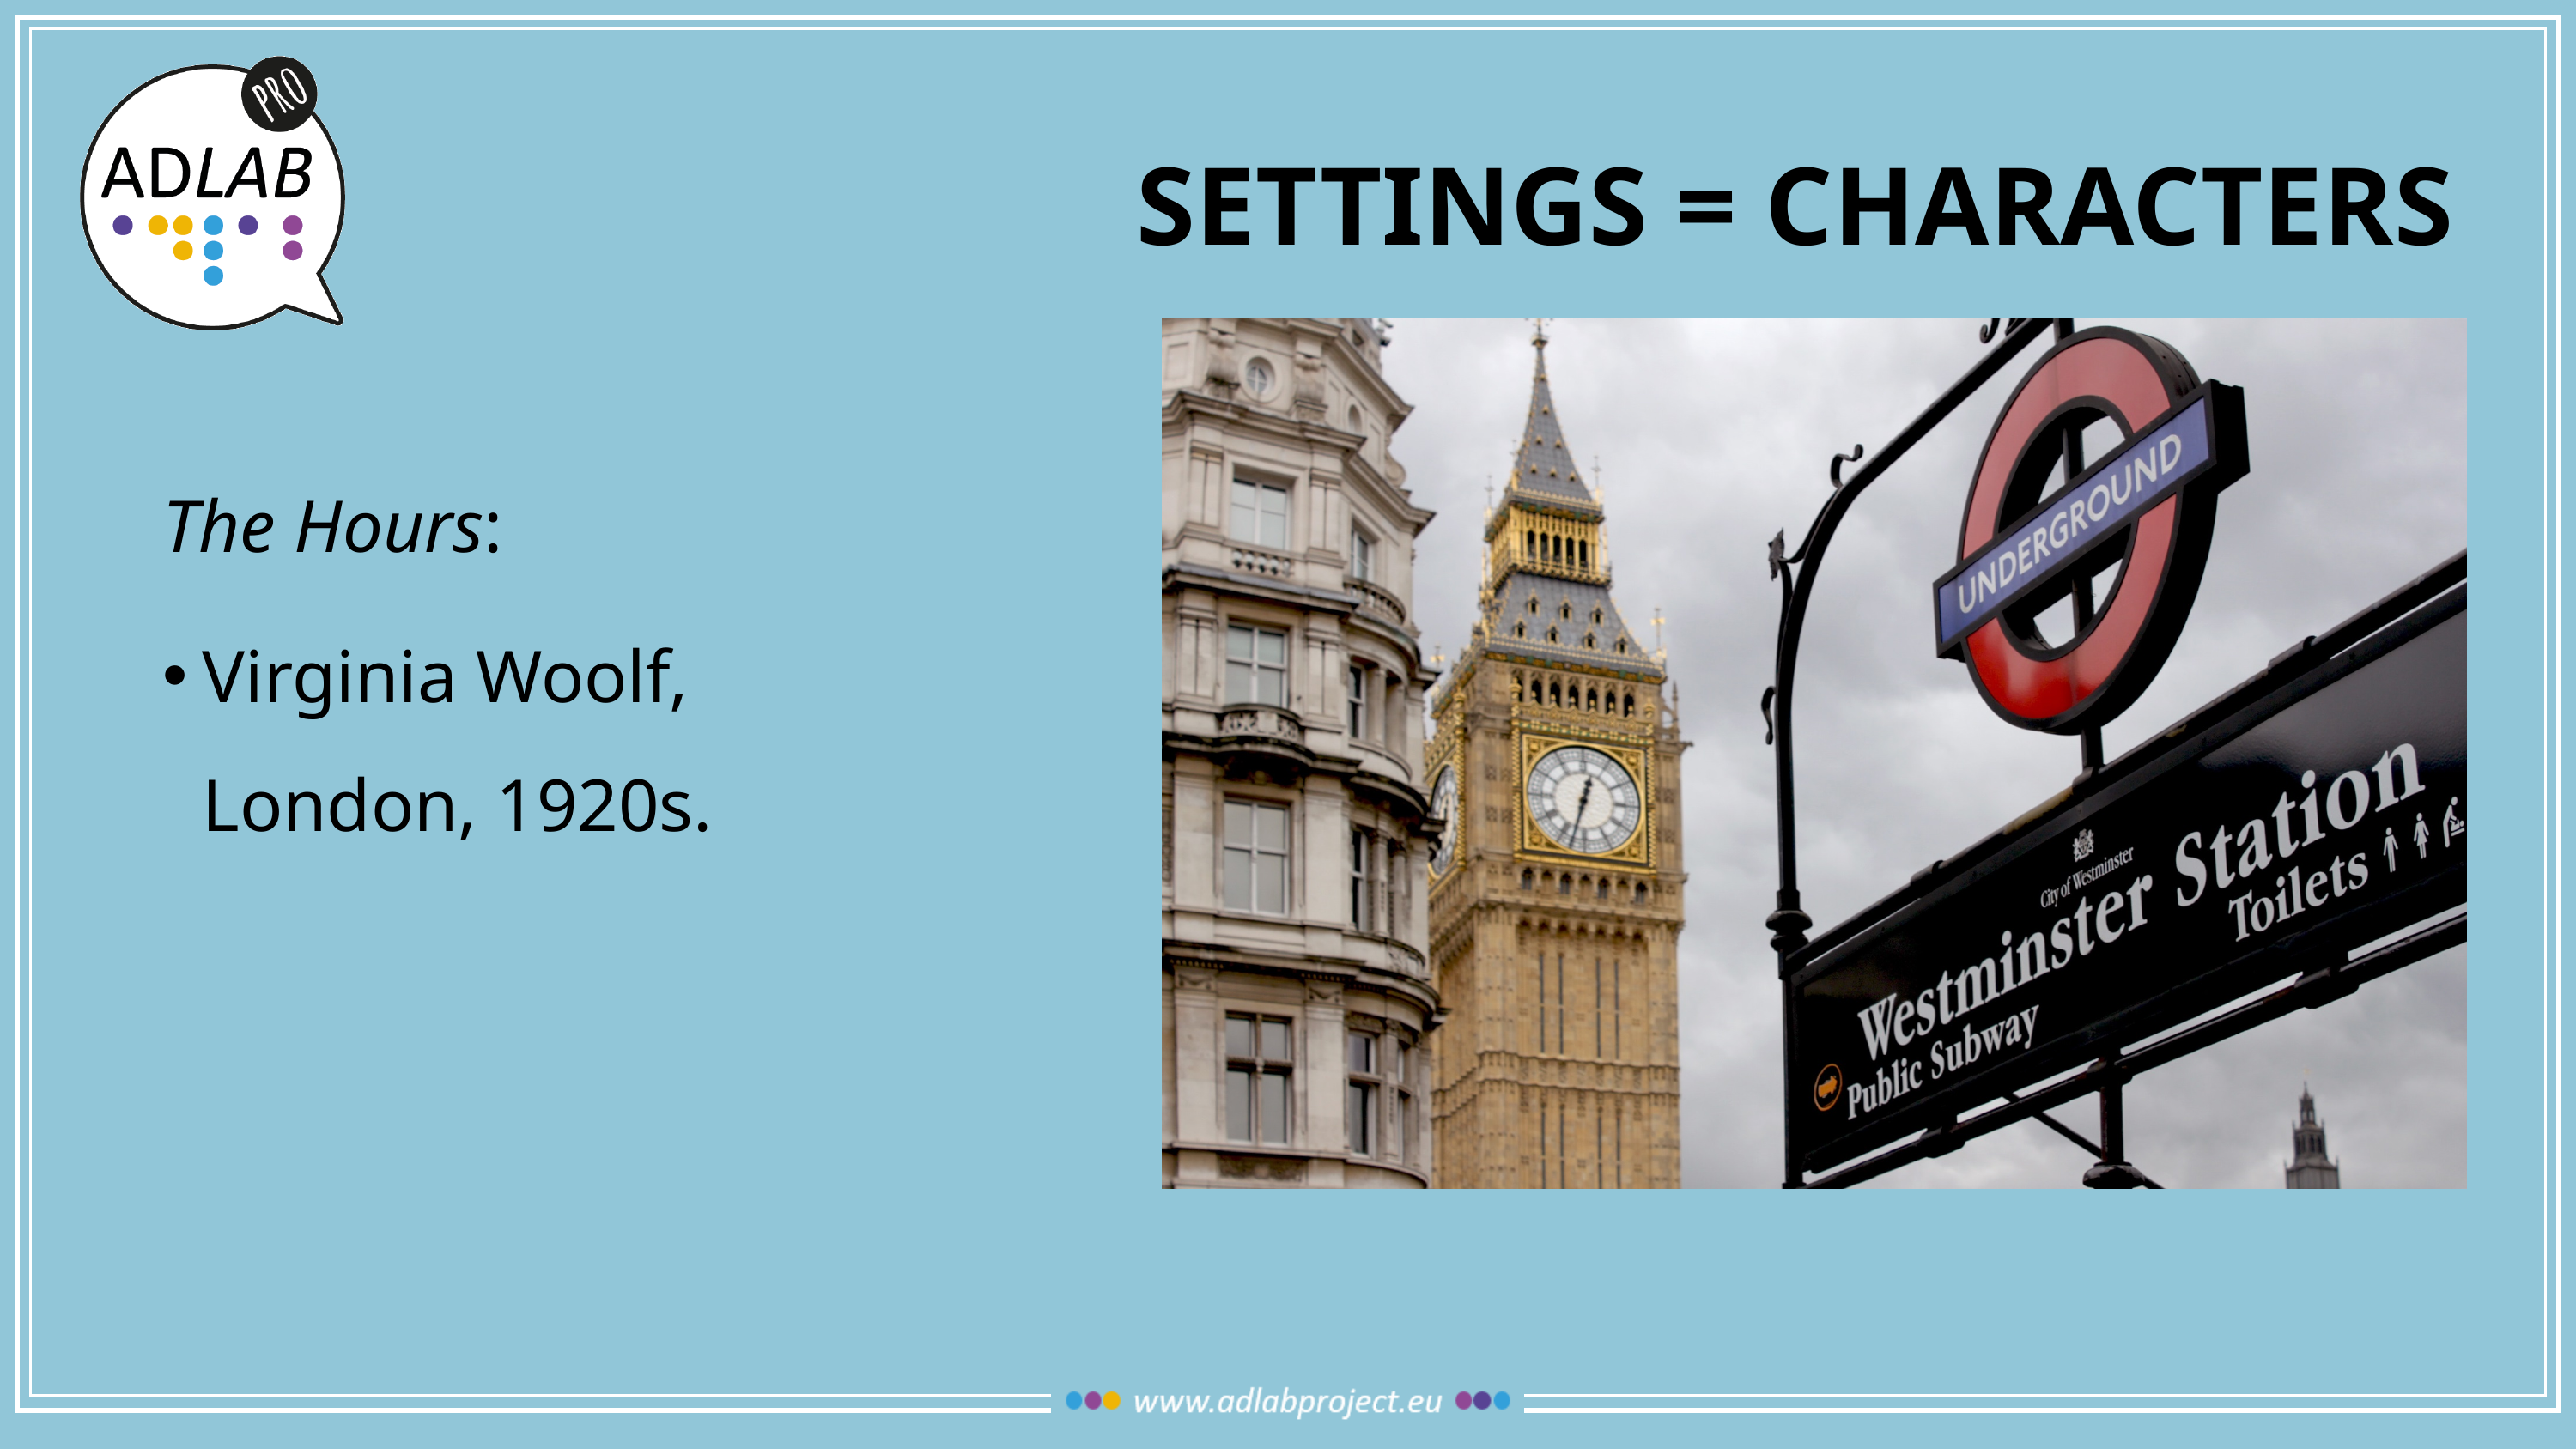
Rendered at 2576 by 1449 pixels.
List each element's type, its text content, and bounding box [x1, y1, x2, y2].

picture [1162, 318, 2467, 1189]
picture [72, 49, 353, 330]
list The Hours: Virginia Woolf, London, 1920s. [150, 431, 912, 776]
picture [1051, 1378, 1524, 1429]
title Settings = characters [384, 70, 2467, 351]
